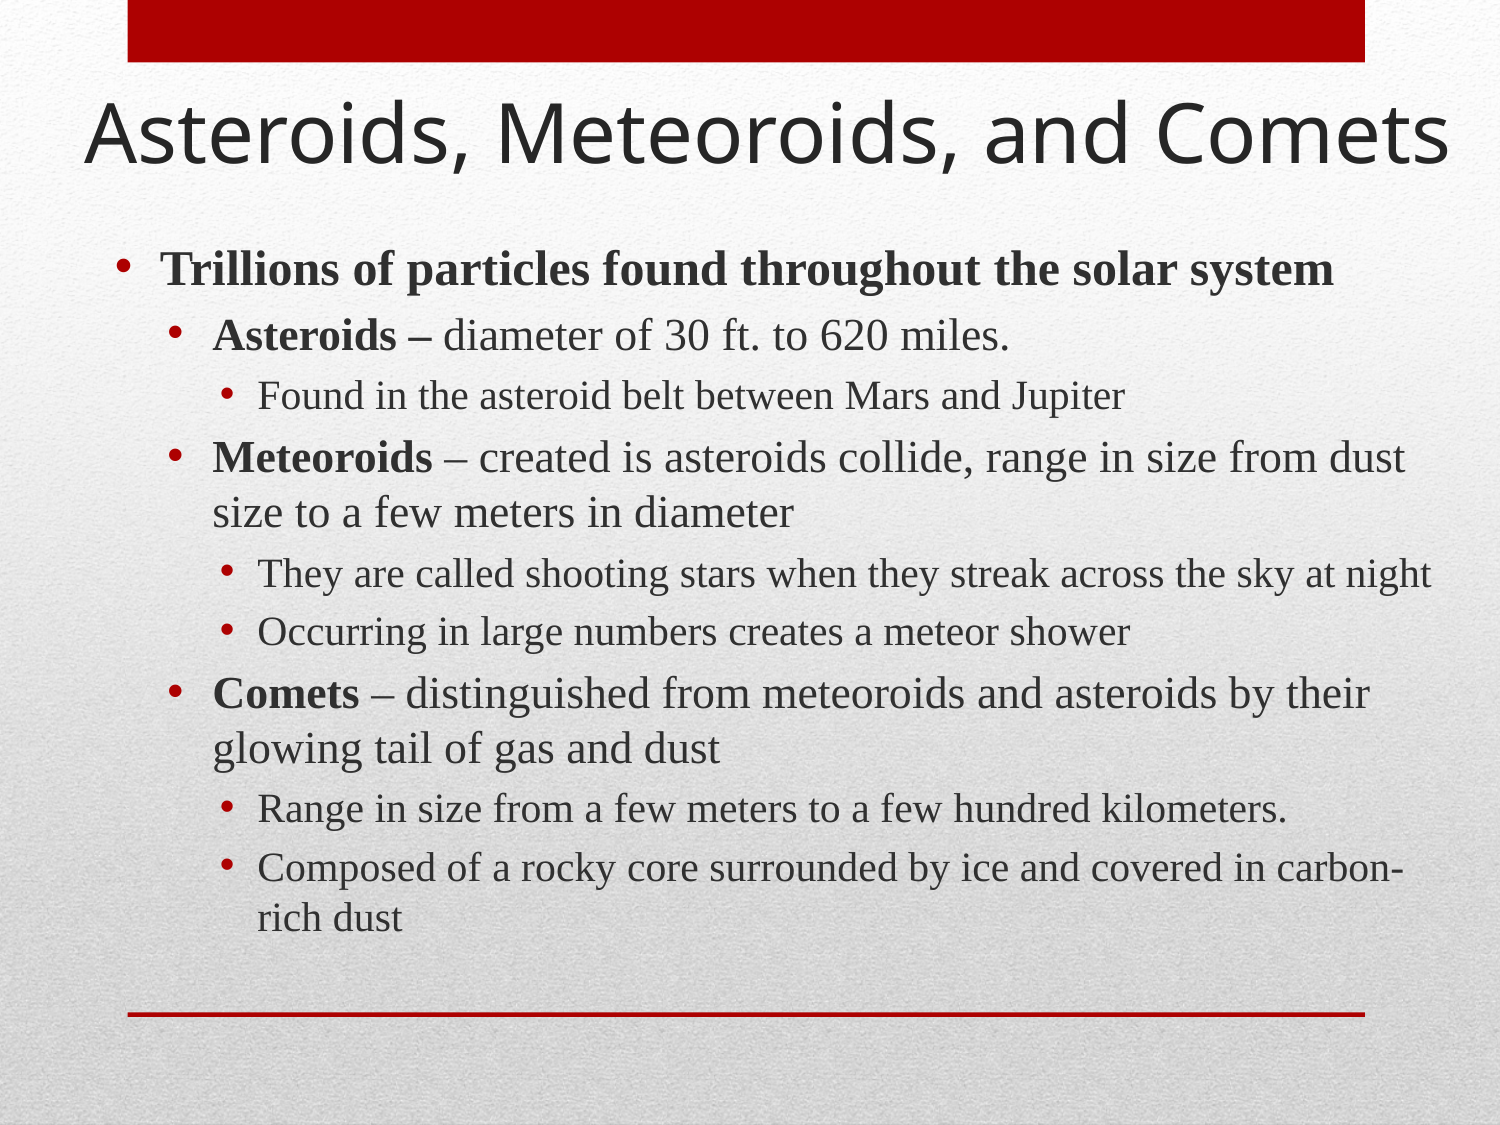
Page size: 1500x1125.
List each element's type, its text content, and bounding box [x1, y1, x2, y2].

text_box Asteroids, Meteoroids, and Comets [62, 0, 1475, 188]
text_box Trillions of particles found throughout the solar system Asteroids – diameter of 30 ft. to 620 miles. Found in the asteroid belt between Mars and Jupiter Meteoroids – created is asteroids collide, range in size from dust size to a few meters in diameter They are called shooting stars when they streak across the sky at night Occurring in large numbers creates a meteor shower Comets – distinguished from meteoroids and asteroids by their glowing tail of gas and dust Range in size from a few meters to a few hundred kilometers. Composed of a rocky core surrounded by ice and covered in carbon-rich dust [99, 200, 1475, 975]
